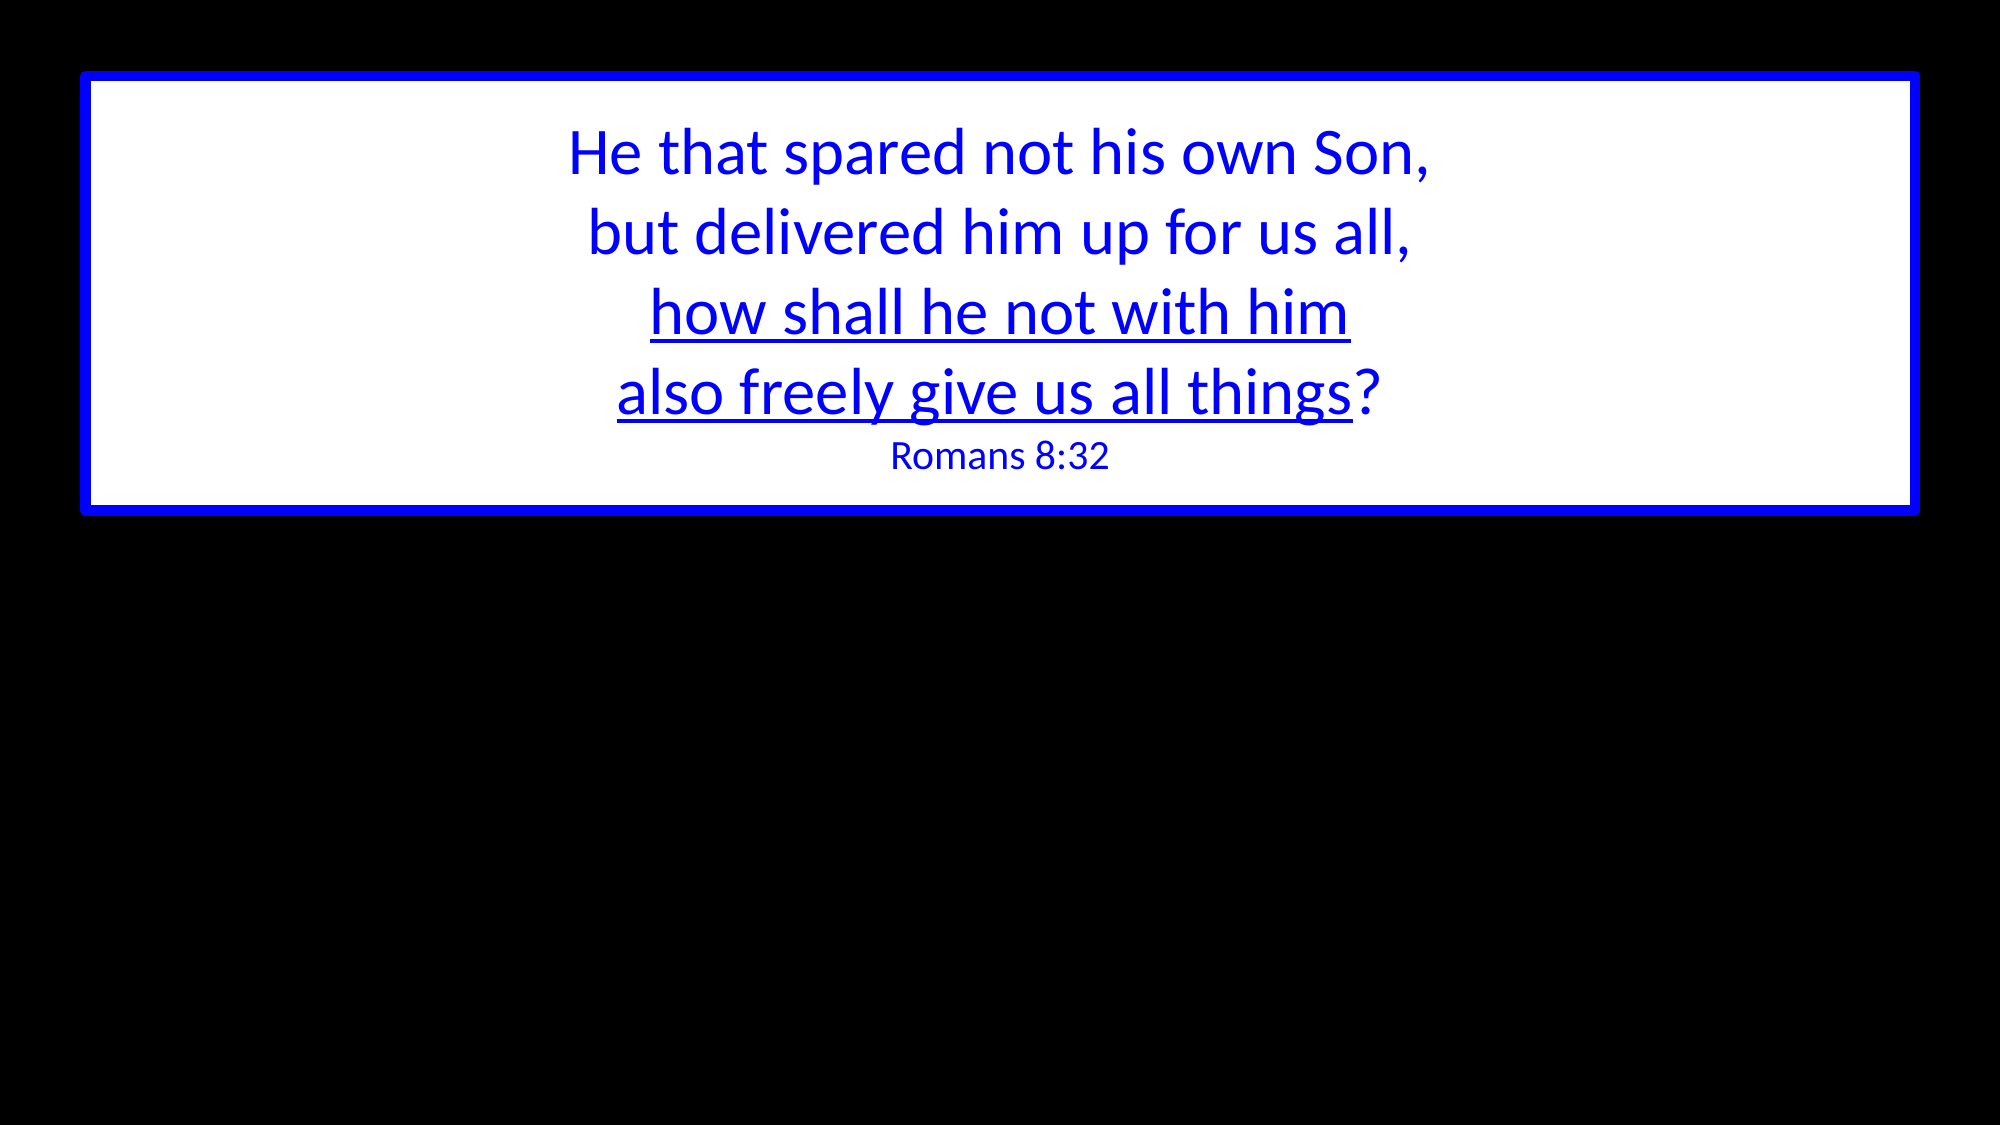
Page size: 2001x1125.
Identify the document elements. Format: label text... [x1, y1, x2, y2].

text_box He that spared not his own Son, but delivered him up for us all, how shall he not with him also freely give us all things? Romans 8:32 [85, 75, 1915, 511]
